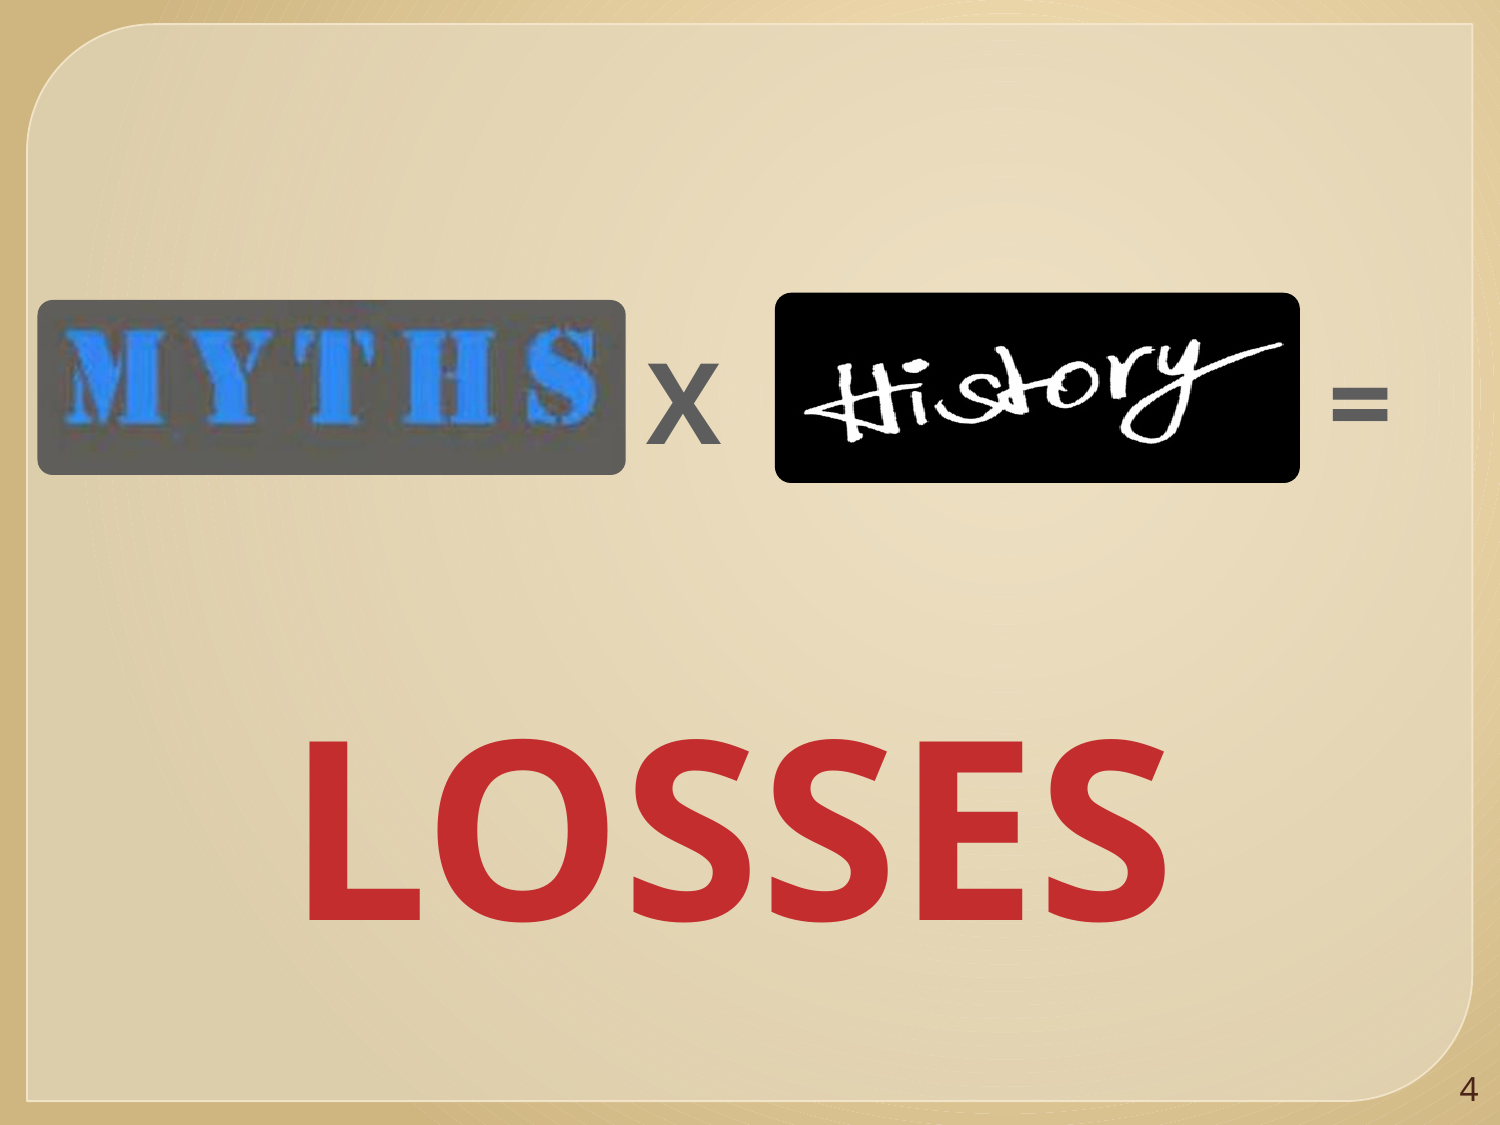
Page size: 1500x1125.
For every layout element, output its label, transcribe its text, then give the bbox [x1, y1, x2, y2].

picture [774, 292, 1301, 484]
text_box = [1313, 324, 1408, 475]
text_box X [632, 324, 744, 475]
slide_number 4 [1417, 1068, 1494, 1114]
picture [37, 299, 626, 476]
text_box LOSSES [187, 662, 1275, 978]
